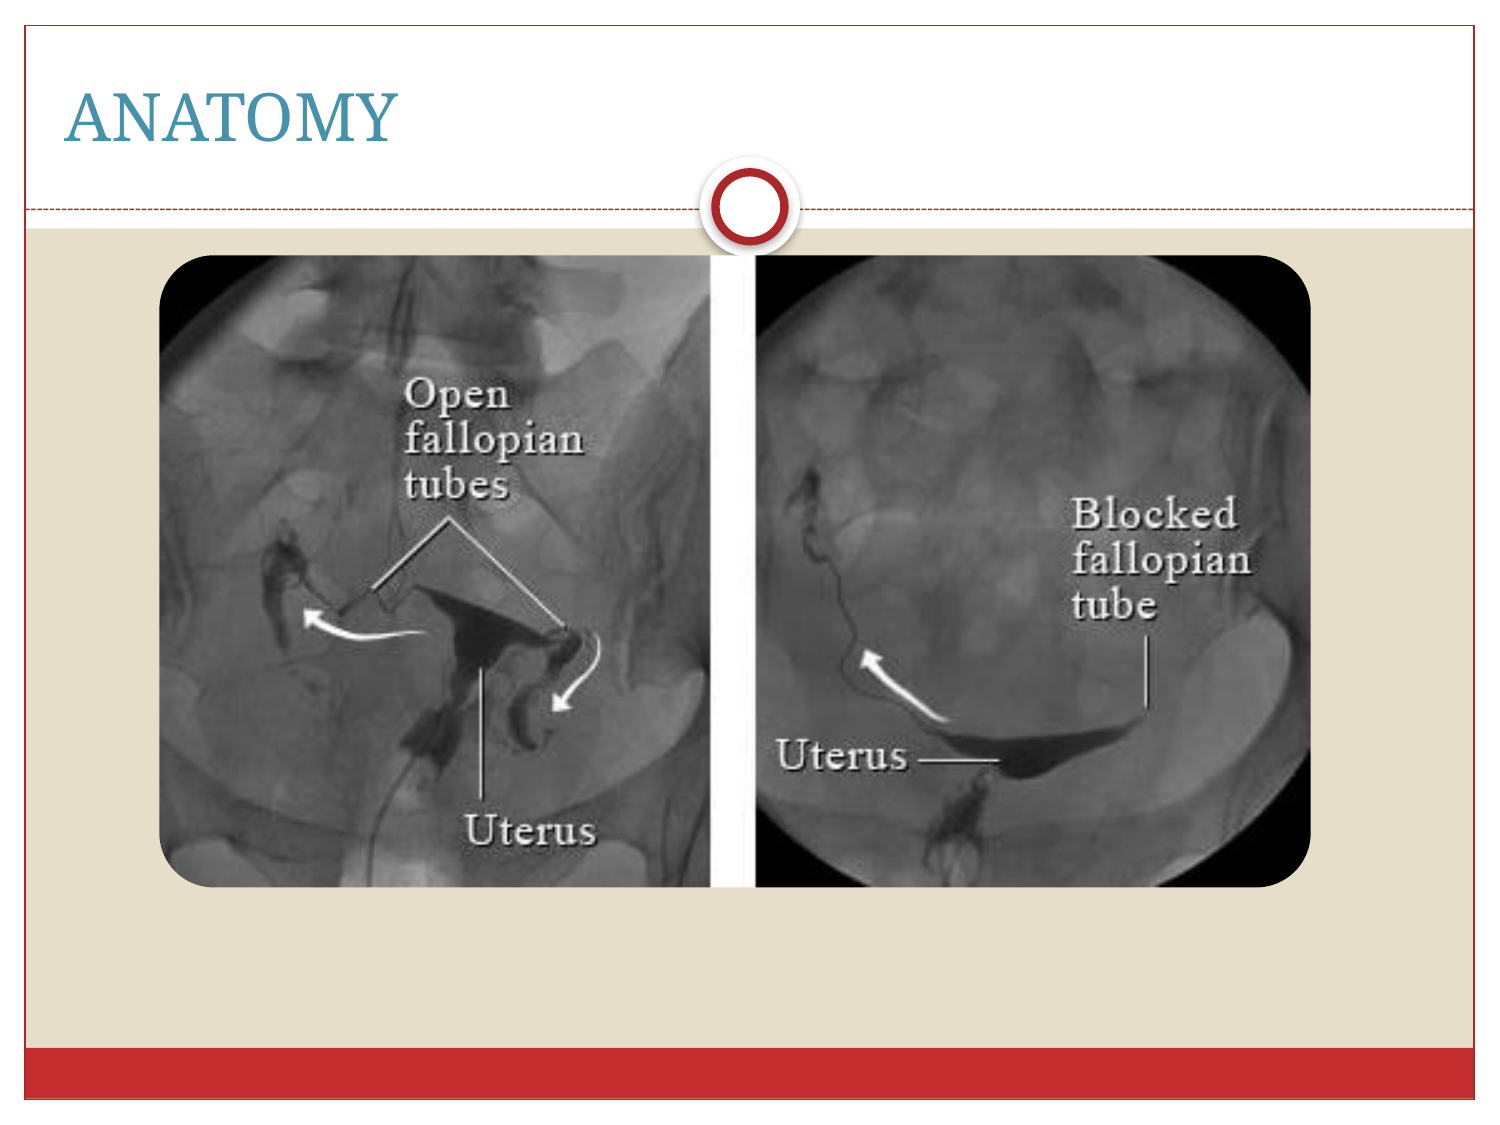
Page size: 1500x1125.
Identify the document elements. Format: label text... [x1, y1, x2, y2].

picture [159, 255, 1311, 888]
title Anatomy [49, 37, 1450, 162]
